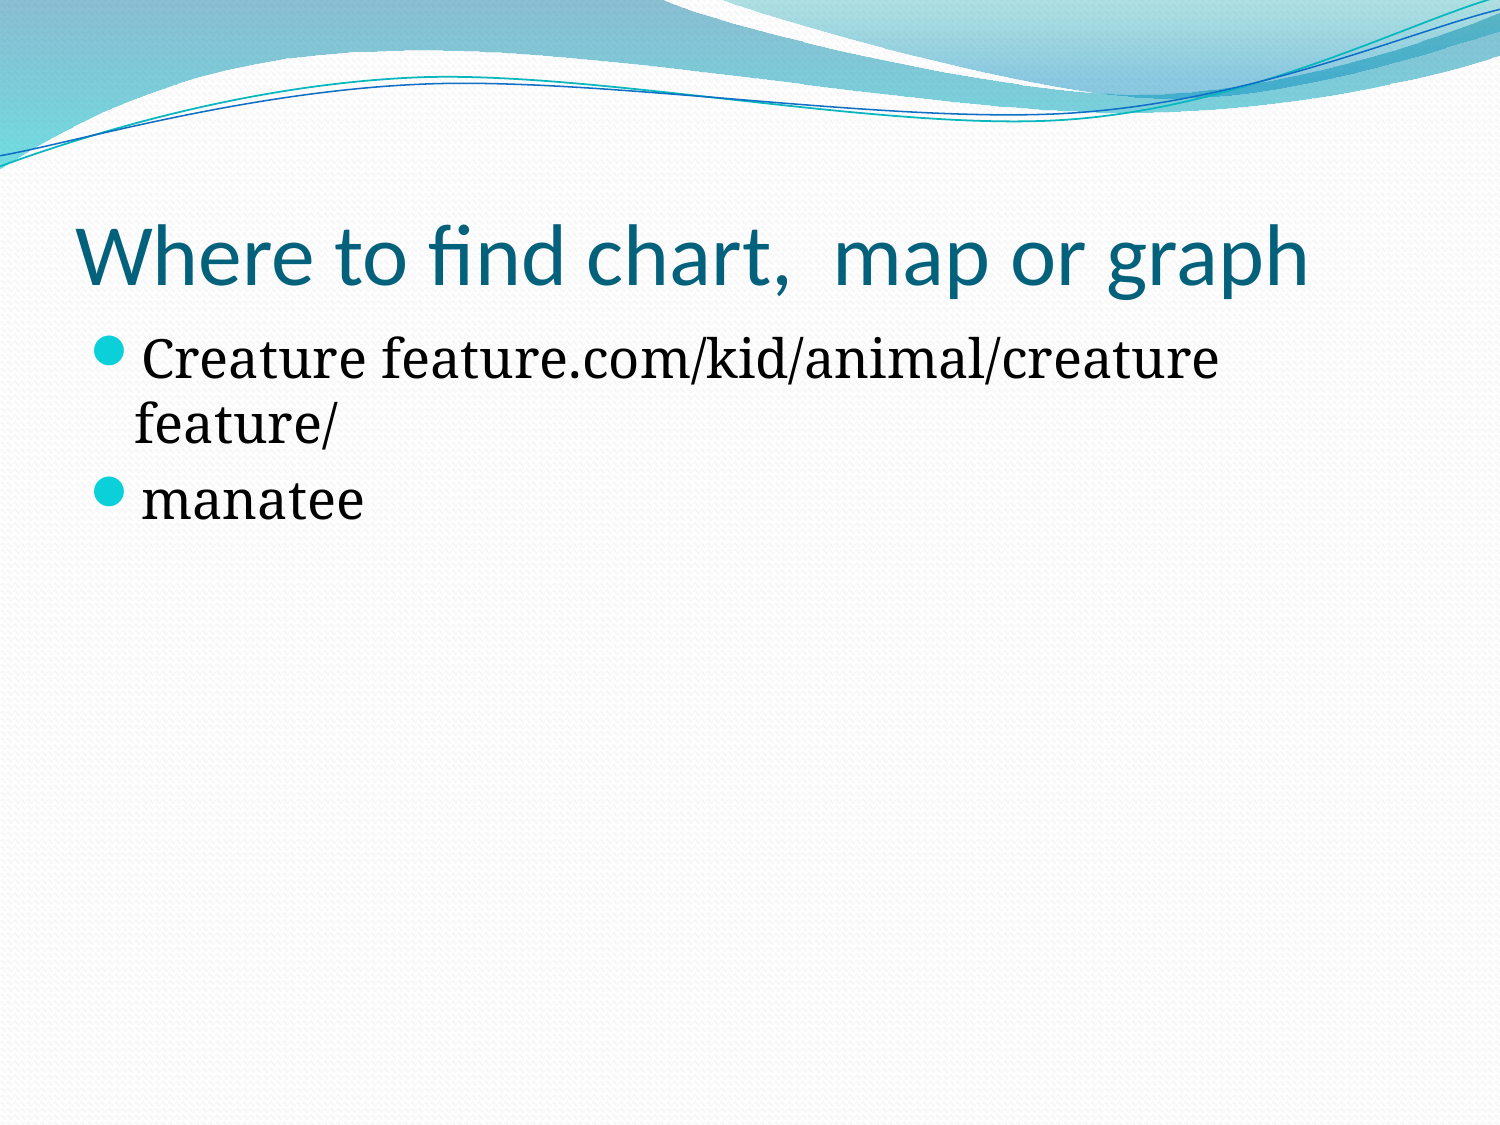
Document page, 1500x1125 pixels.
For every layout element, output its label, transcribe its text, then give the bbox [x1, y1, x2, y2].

list Creature feature.com/kid/animal/creature feature/ manatee [75, 317, 1425, 1038]
title Where to find chart, map or graph [75, 115, 1425, 303]
